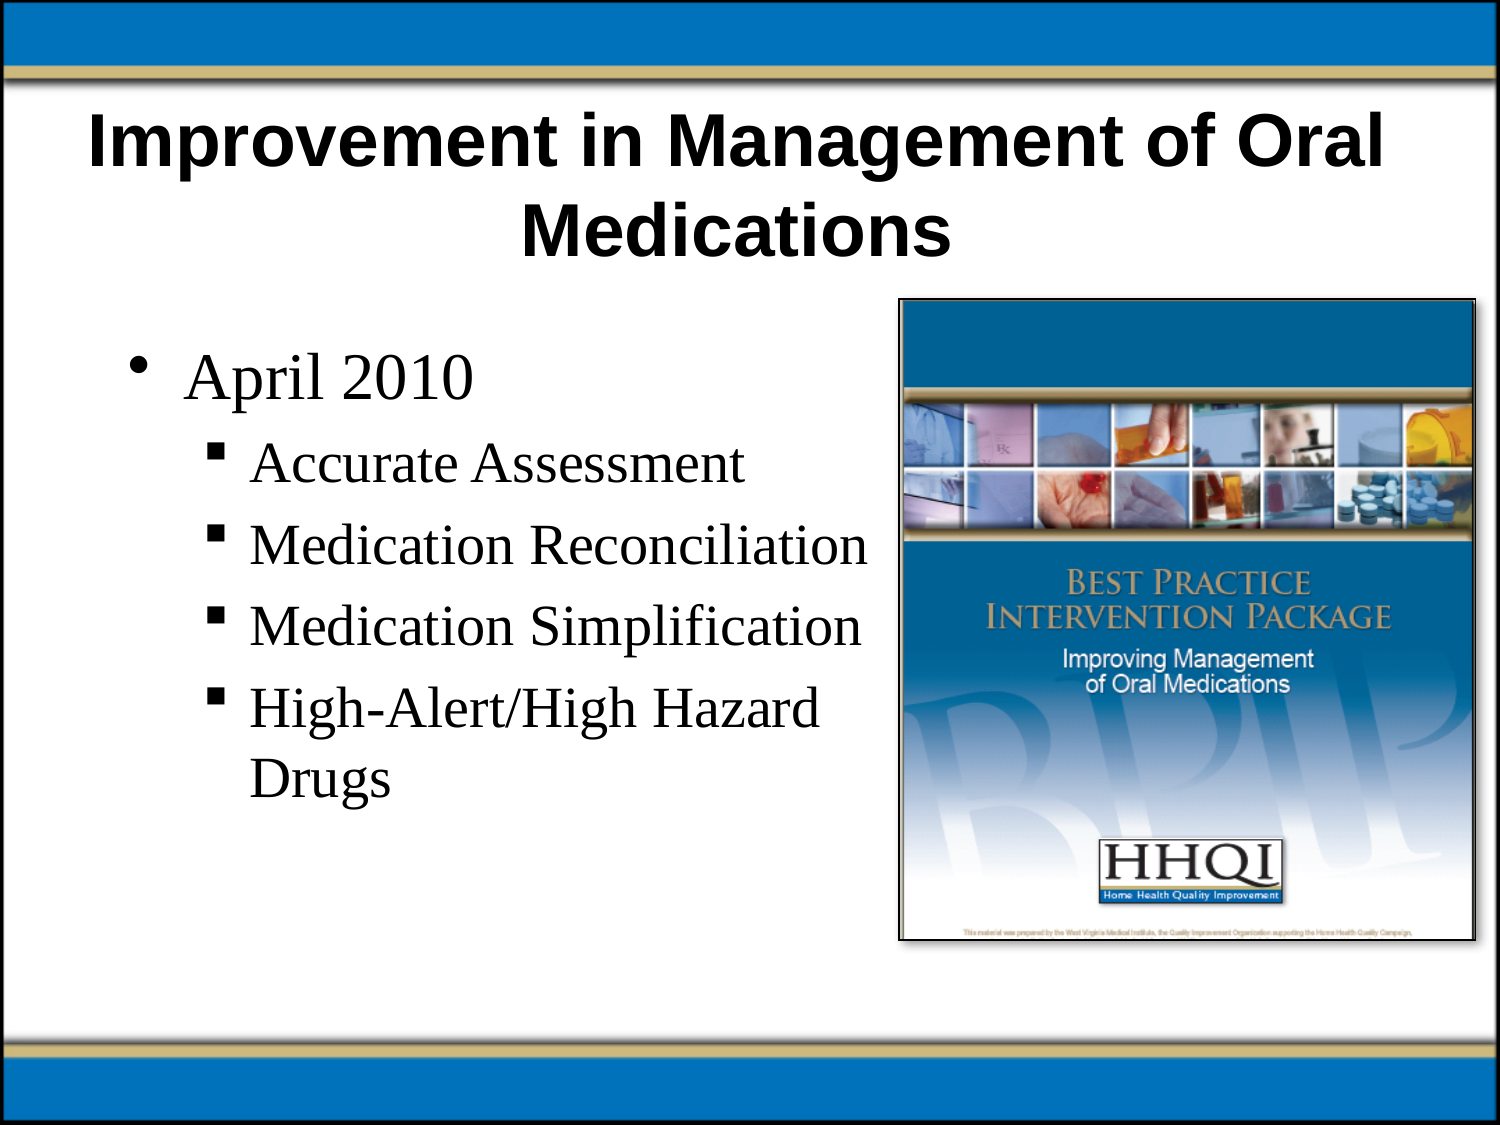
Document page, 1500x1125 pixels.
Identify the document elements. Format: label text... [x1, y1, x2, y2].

title Improvement in Management of Oral Medications [0, 87, 1475, 275]
picture [0, 0, 1500, 1125]
list April 2010 Accurate Assessment Medication Reconciliation Medication Simplification High-Alert/High Hazard Drugs [112, 324, 1275, 1000]
